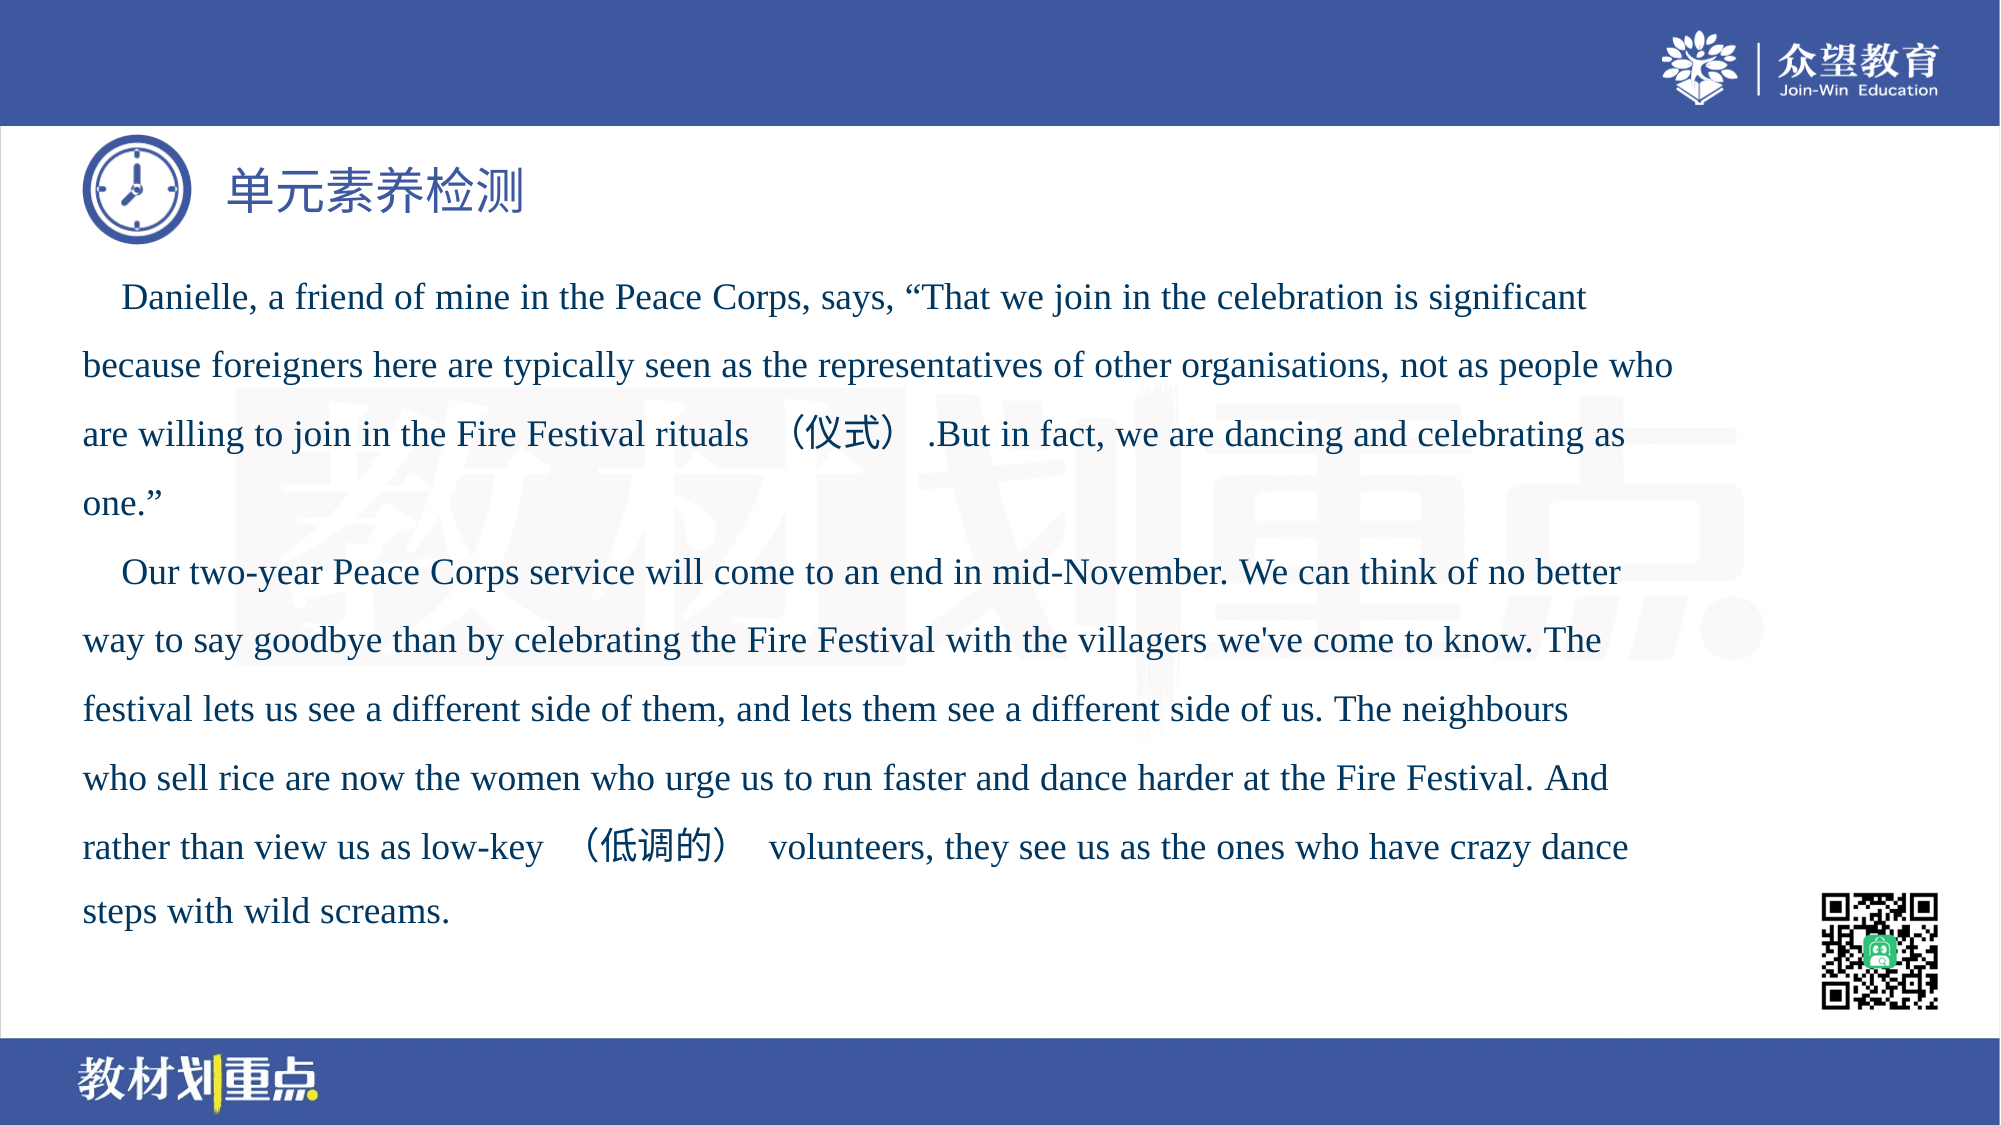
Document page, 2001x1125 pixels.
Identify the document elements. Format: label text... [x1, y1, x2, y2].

picture [0, 0, 2000, 1125]
text_box Danielle, a friend of mine in the Peace Corps, says, “That we join in the celebration is significant because foreigners here are typically seen as the representatives of other organisations, not as people who are willing to join in the Fire Festival rituals （仪式）.But in fact, we are dancing and celebrating as one.” Our two-year Peace Corps service will come to an end in mid-November. We can think of no better way to say goodbye than by celebrating the Fire Festival with the villagers we've come to know. The festival lets us see a different side of them, and lets them see a different side of us. The neighbours who sell rice are now the women who urge us to run faster and dance harder at the Fire Festival. And rather than view us as low-key （低调的） volunteers, they see us as the ones who have crazy dance steps with wild screams. [82, 248, 1817, 925]
